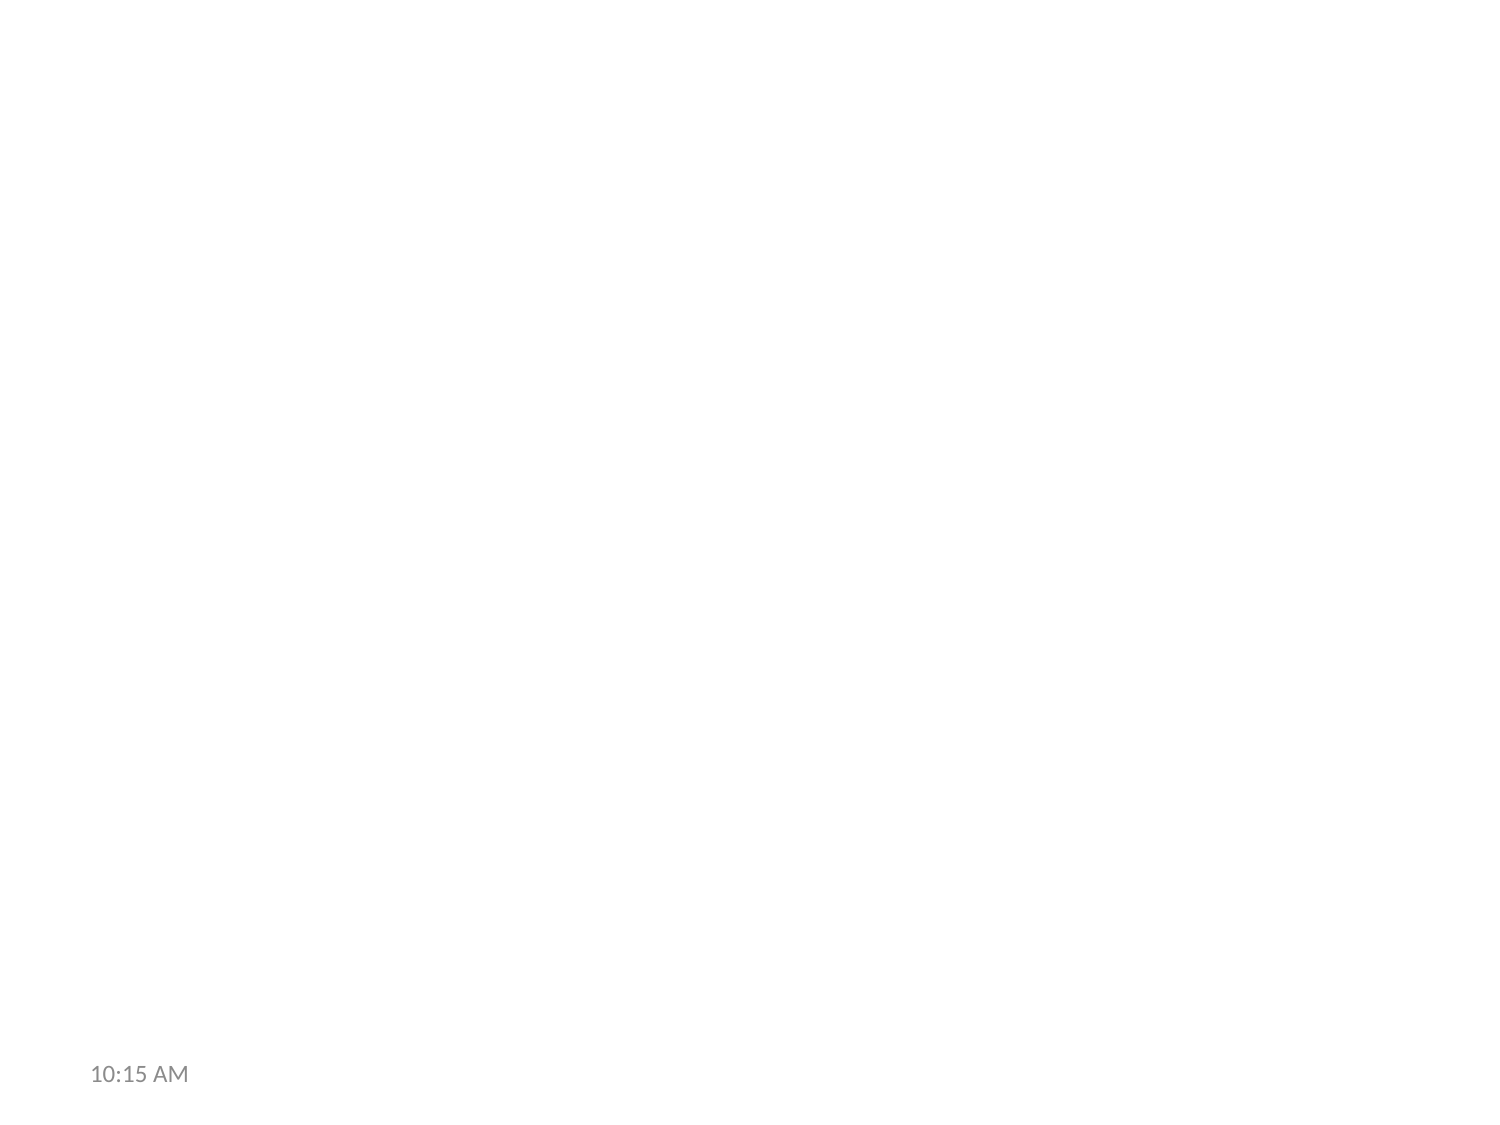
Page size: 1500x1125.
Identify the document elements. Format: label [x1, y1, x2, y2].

slide_number [75, 1042, 425, 1103]
